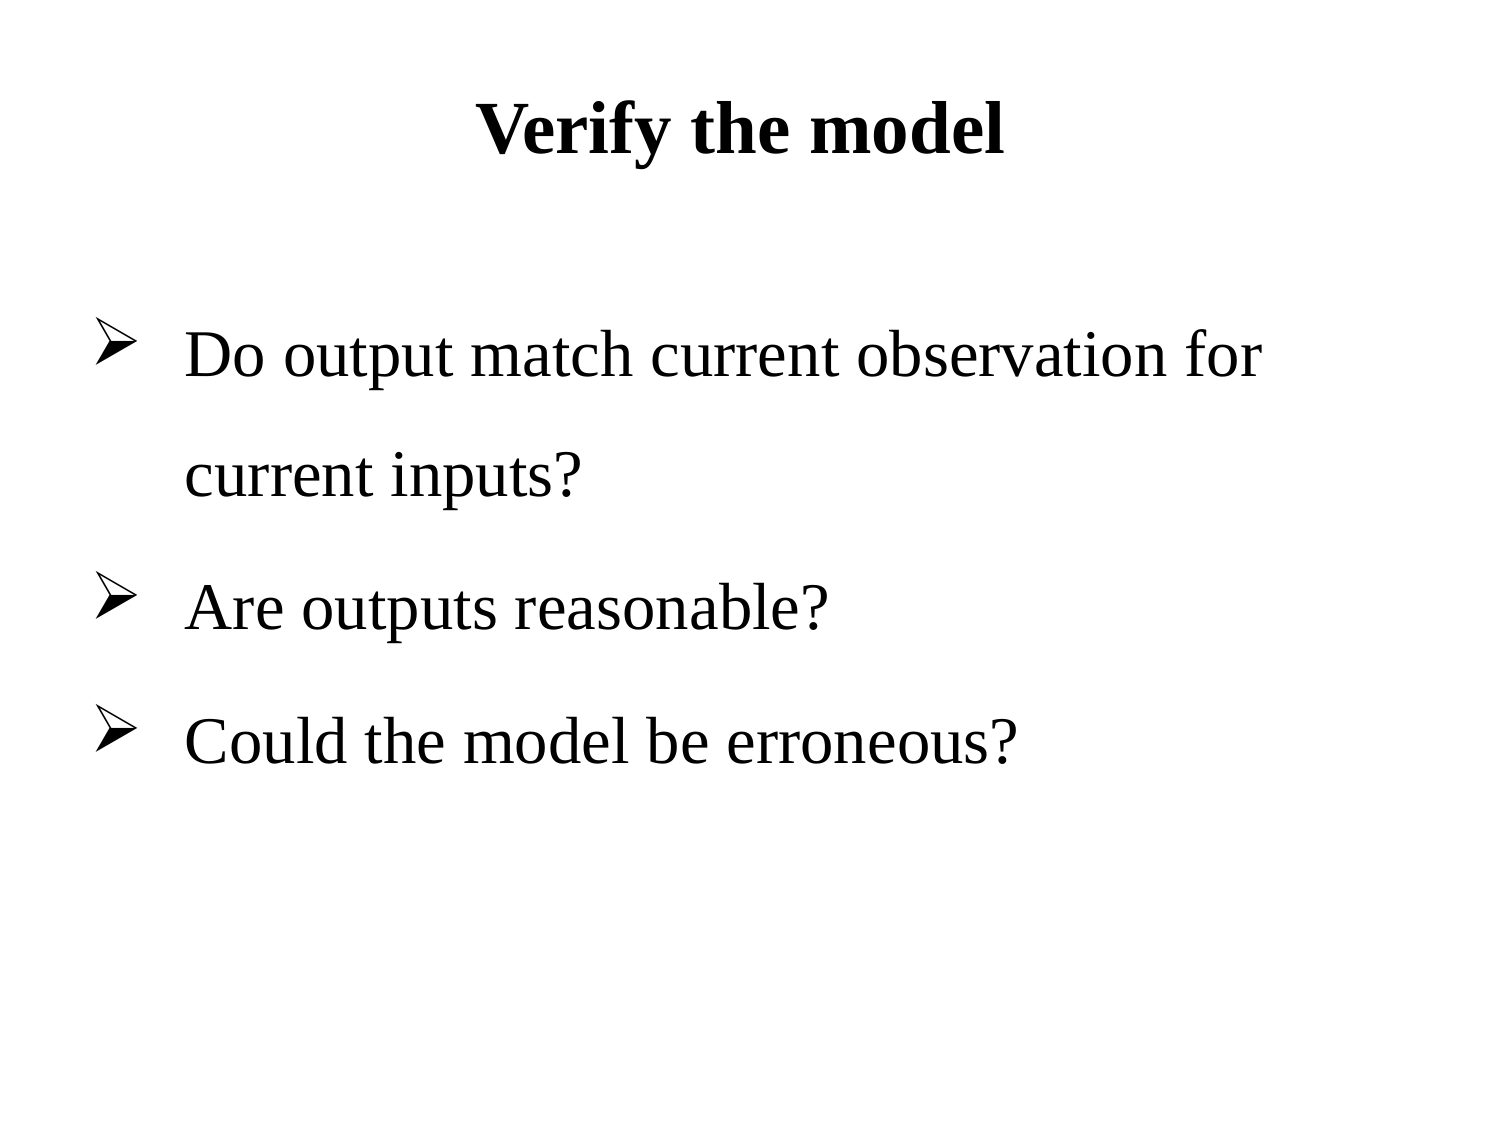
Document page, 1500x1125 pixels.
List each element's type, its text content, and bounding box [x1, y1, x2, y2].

list Do output match current observation for current inputs? Are outputs reasonable? Could the model be erroneous? [75, 262, 1425, 1005]
title Verify the model [75, 75, 1425, 262]
